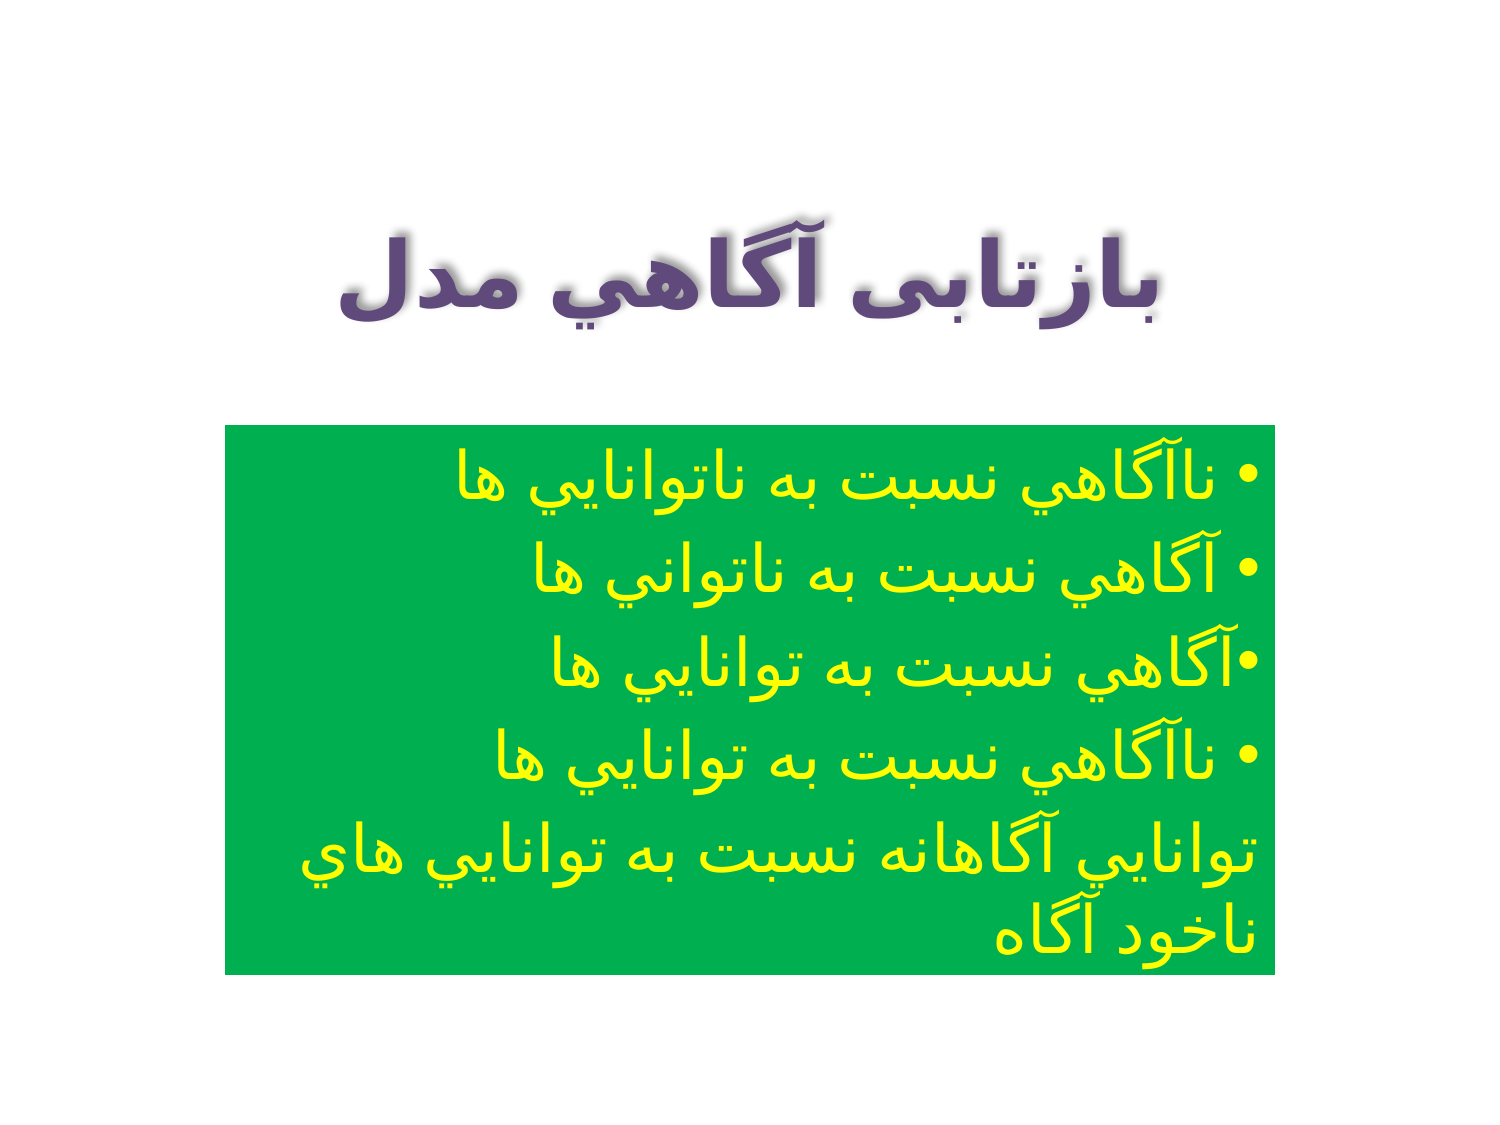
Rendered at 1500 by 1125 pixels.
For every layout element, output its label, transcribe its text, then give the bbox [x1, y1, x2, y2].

subtitle ناآگاهي نسبت به ناتوانايي ها آگاهي نسبت به ناتواني ها آگاهي نسبت به توانايي ها ناآگاهي نسبت به توانايي ها توانايي آگاهانه نسبت به توانايي هاي ناخود آگاه [225, 425, 1275, 975]
title بازتابی آگاهي مدل [112, 149, 1388, 392]
